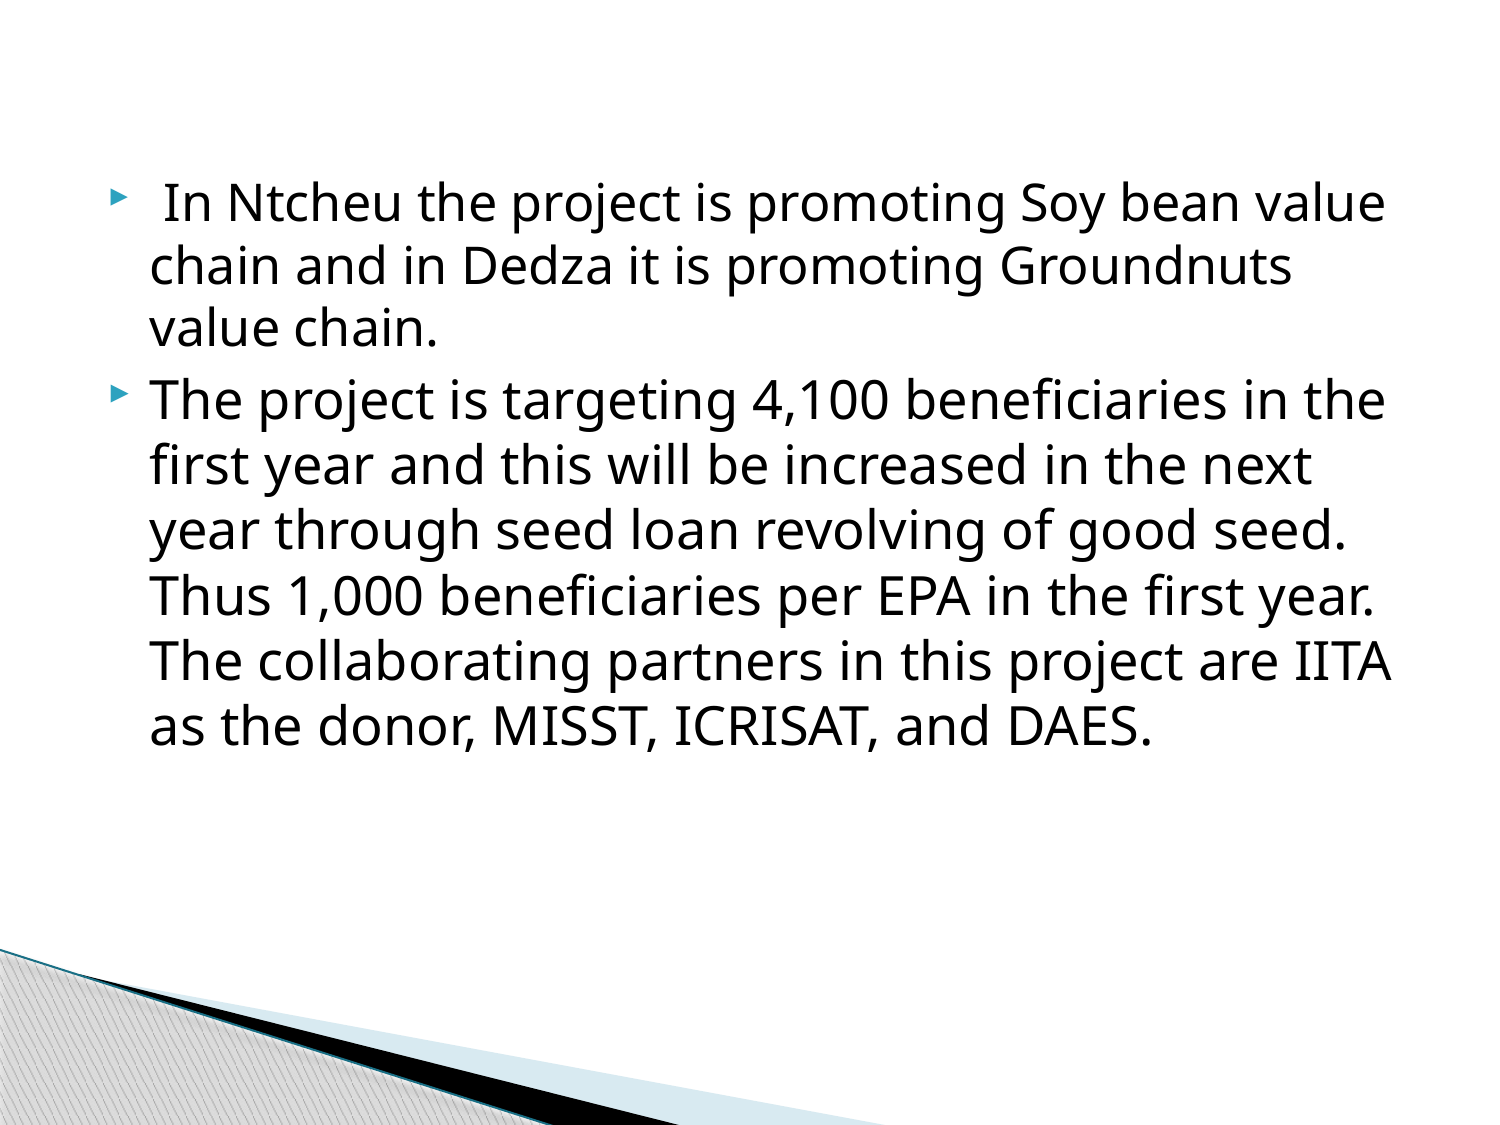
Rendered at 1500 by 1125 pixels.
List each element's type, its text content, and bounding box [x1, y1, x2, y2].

list In Ntcheu the project is promoting Soy bean value chain and in Dedza it is promoting Groundnuts value chain. The project is targeting 4,100 beneficiaries in the first year and this will be increased in the next year through seed loan revolving of good seed. Thus 1,000 beneficiaries per EPA in the first year. The collaborating partners in this project are IITA as the donor, MISST, ICRISAT, and DAES. [75, 162, 1425, 1005]
